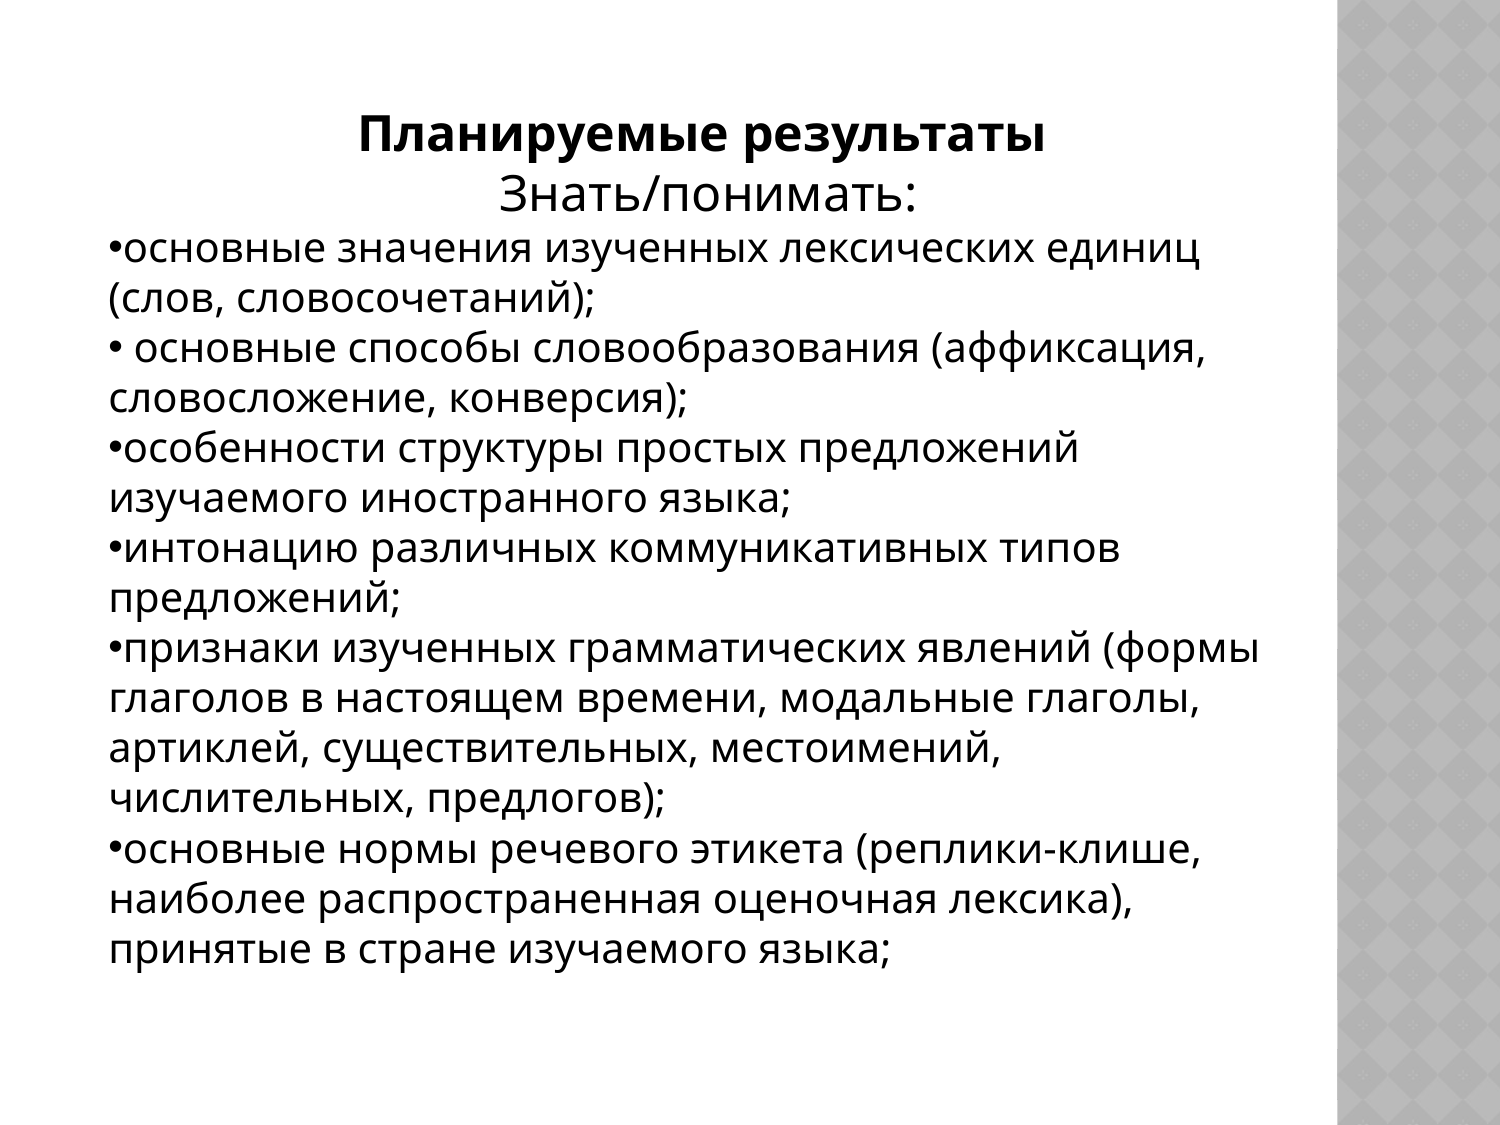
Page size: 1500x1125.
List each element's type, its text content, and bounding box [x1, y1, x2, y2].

text_box Планируемые результаты Знать/понимать: основные значения изученных лексических единиц (слов, словосочетаний); основные способы словообразования (аффиксация, словосложение, конверсия); особенности структуры простых предложений изучаемого иностранного языка; интонацию различных коммуникативных типов предложений; признаки изученных грамматических явлений (формы глаголов в настоящем времени, модальные глаголы, артиклей, существительных, местоимений, числительных, предлогов); основные нормы речевого этикета (реплики-клише, наиболее распространенная оценочная лексика), принятые в стране изучаемого языка; [93, 93, 1325, 1069]
